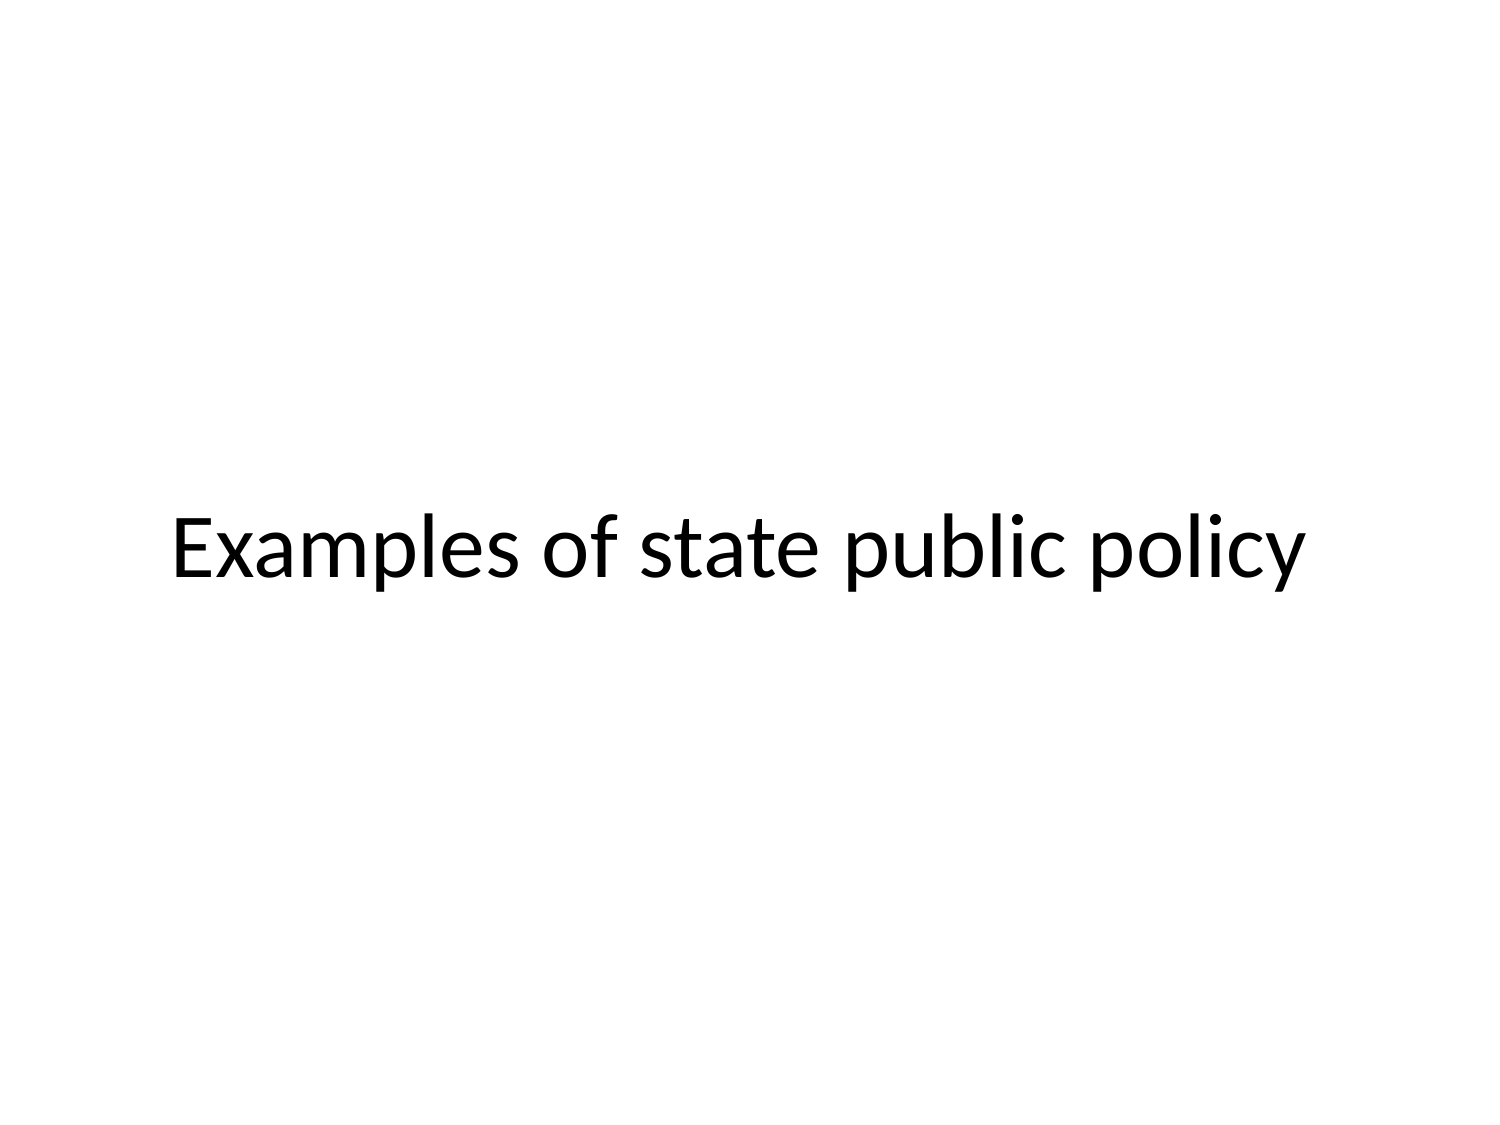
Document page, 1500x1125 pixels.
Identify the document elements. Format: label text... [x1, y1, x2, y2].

title Examples of state public policy [75, 45, 1425, 1038]
